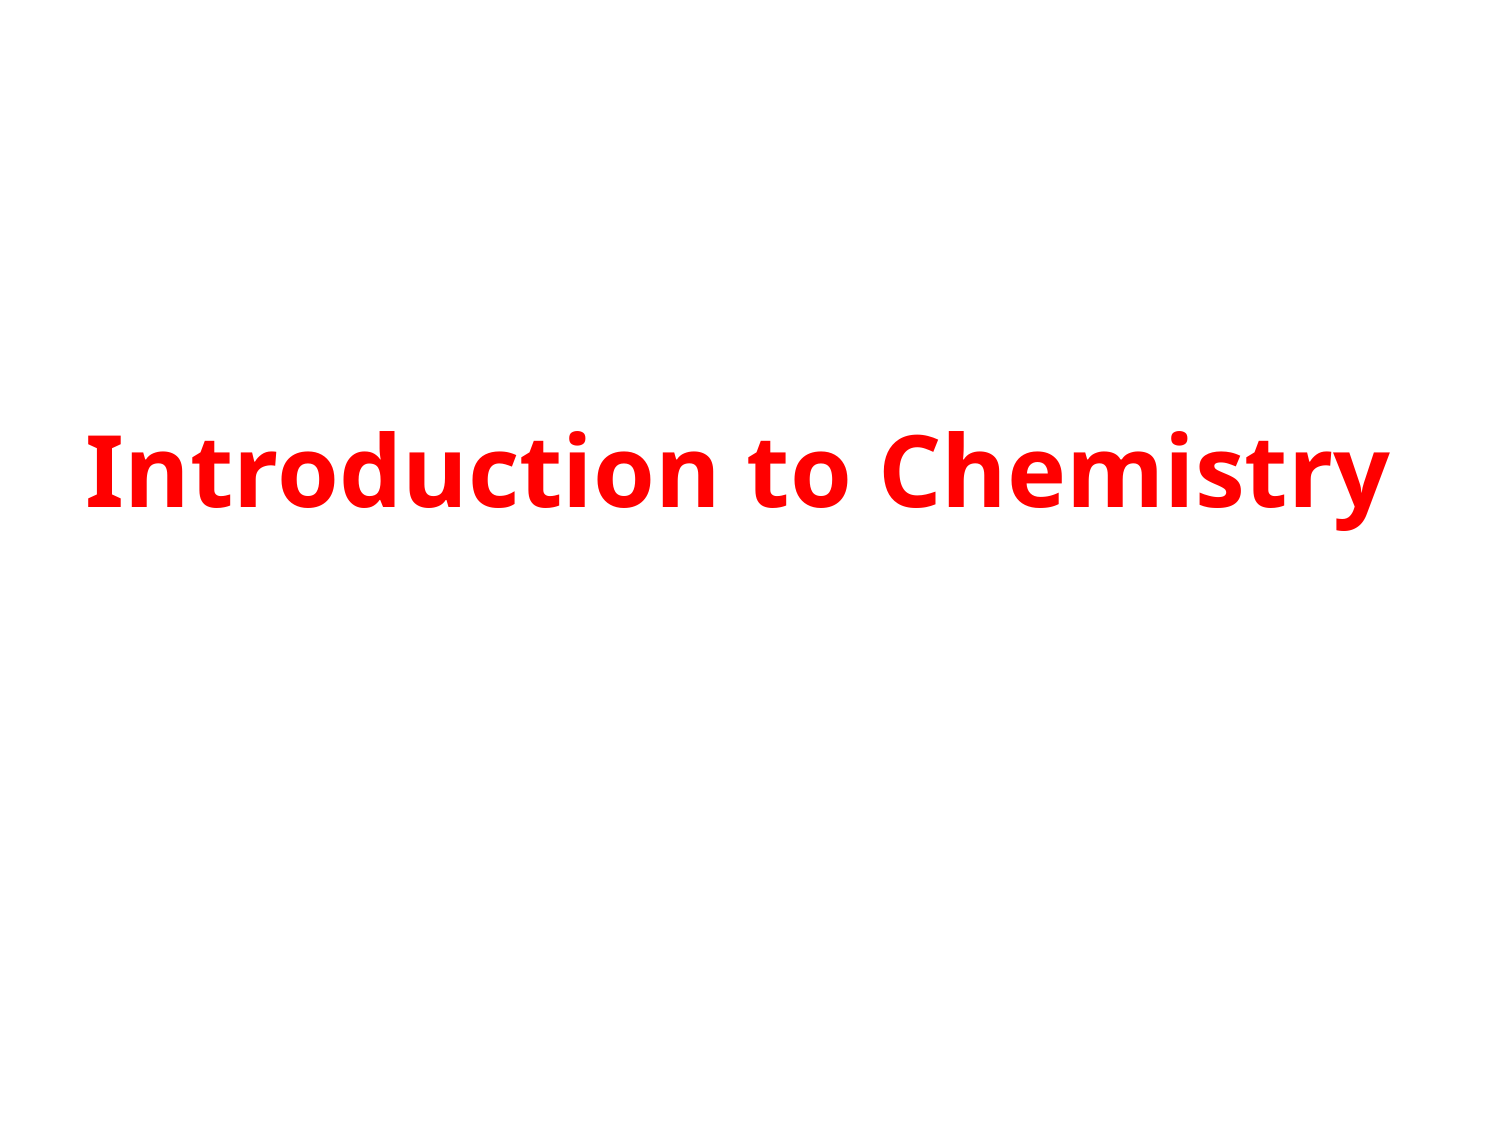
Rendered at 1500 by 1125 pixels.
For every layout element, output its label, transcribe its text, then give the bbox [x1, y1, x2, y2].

text_box Introduction to Chemistry [71, 399, 1408, 535]
